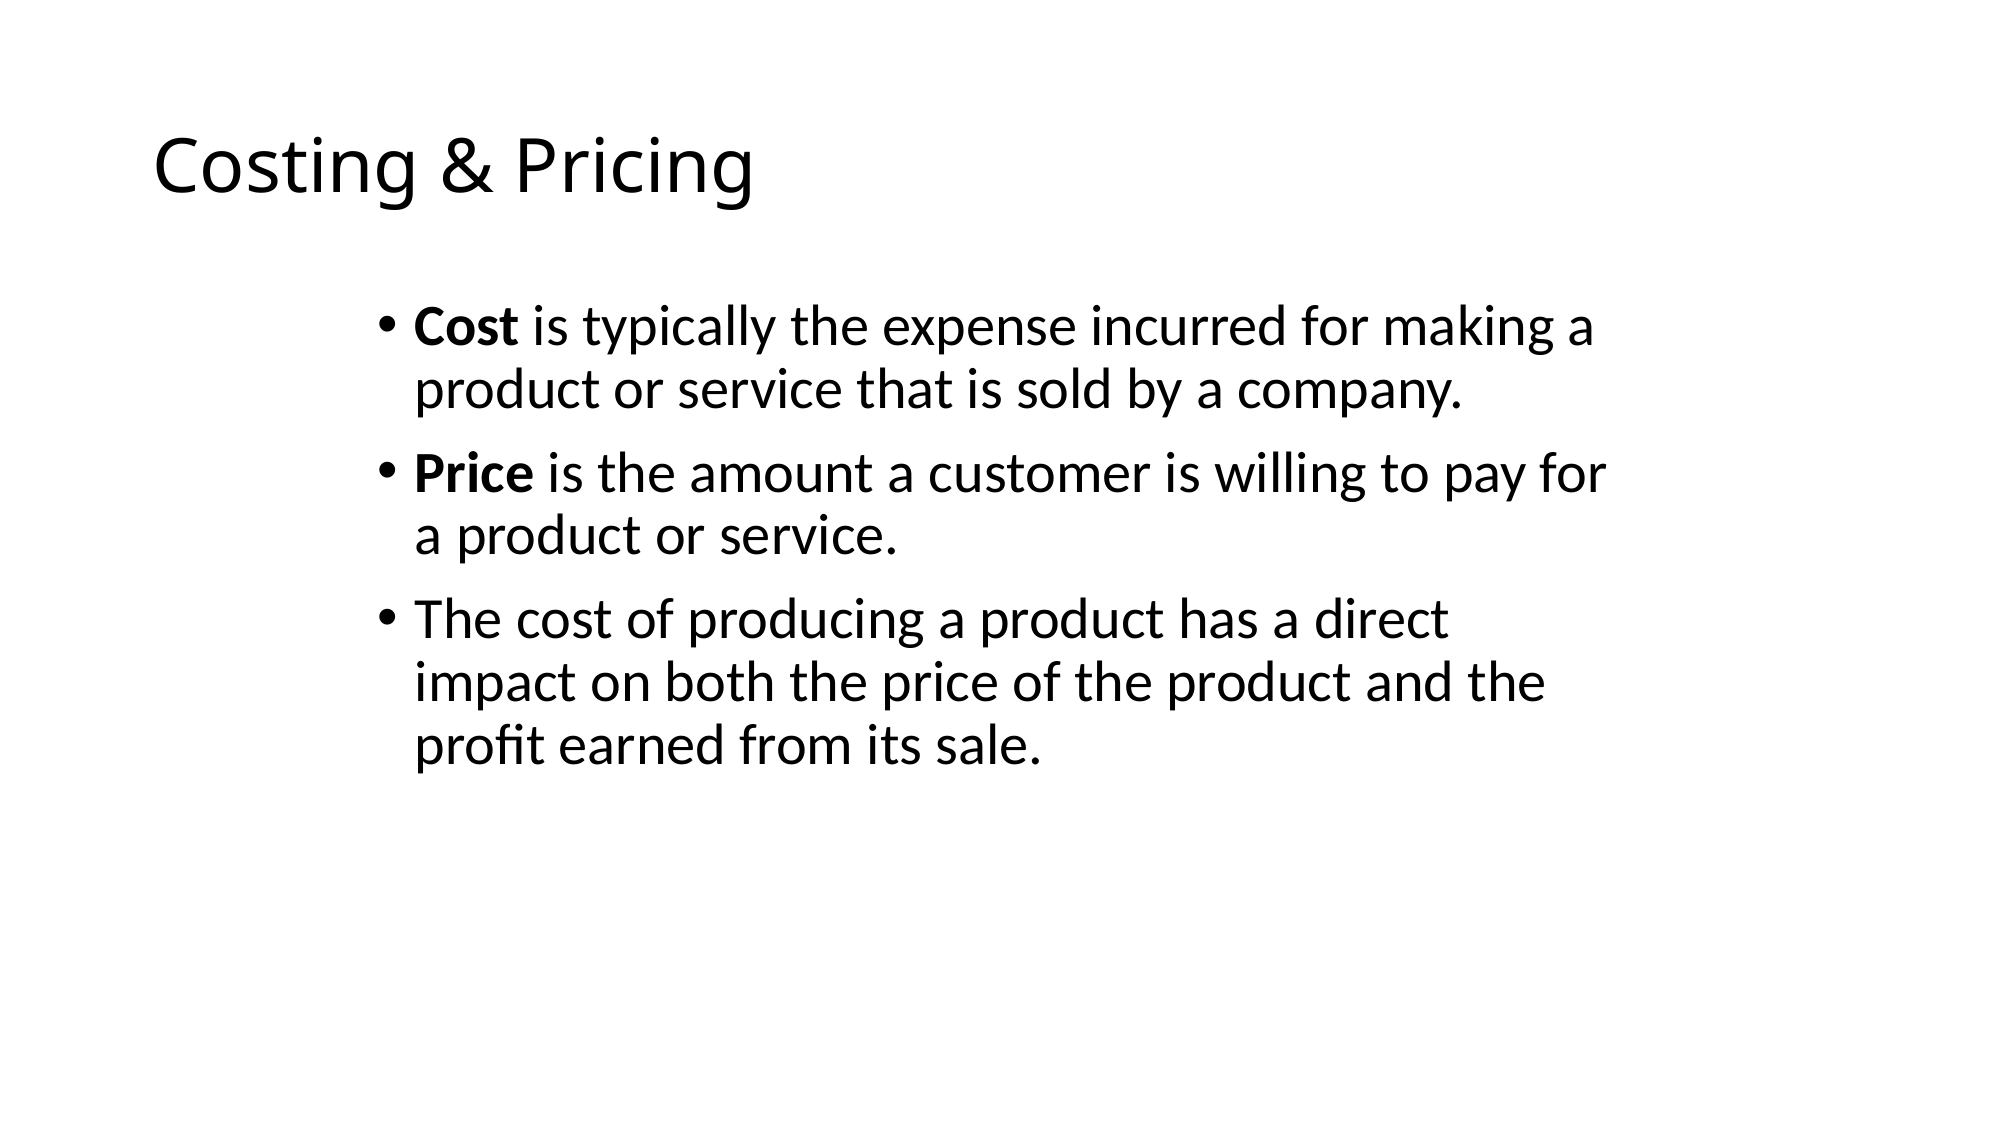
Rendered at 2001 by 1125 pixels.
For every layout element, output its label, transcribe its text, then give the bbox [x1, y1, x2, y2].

title Costing & Pricing [137, 59, 1863, 278]
list Cost is typically the expense incurred for making a product or service that is sold by a company. Price is the amount a customer is willing to pay for a product or service. The cost of producing a product has a direct impact on both the price of the product and the profit earned from its sale. [362, 287, 1638, 1000]
